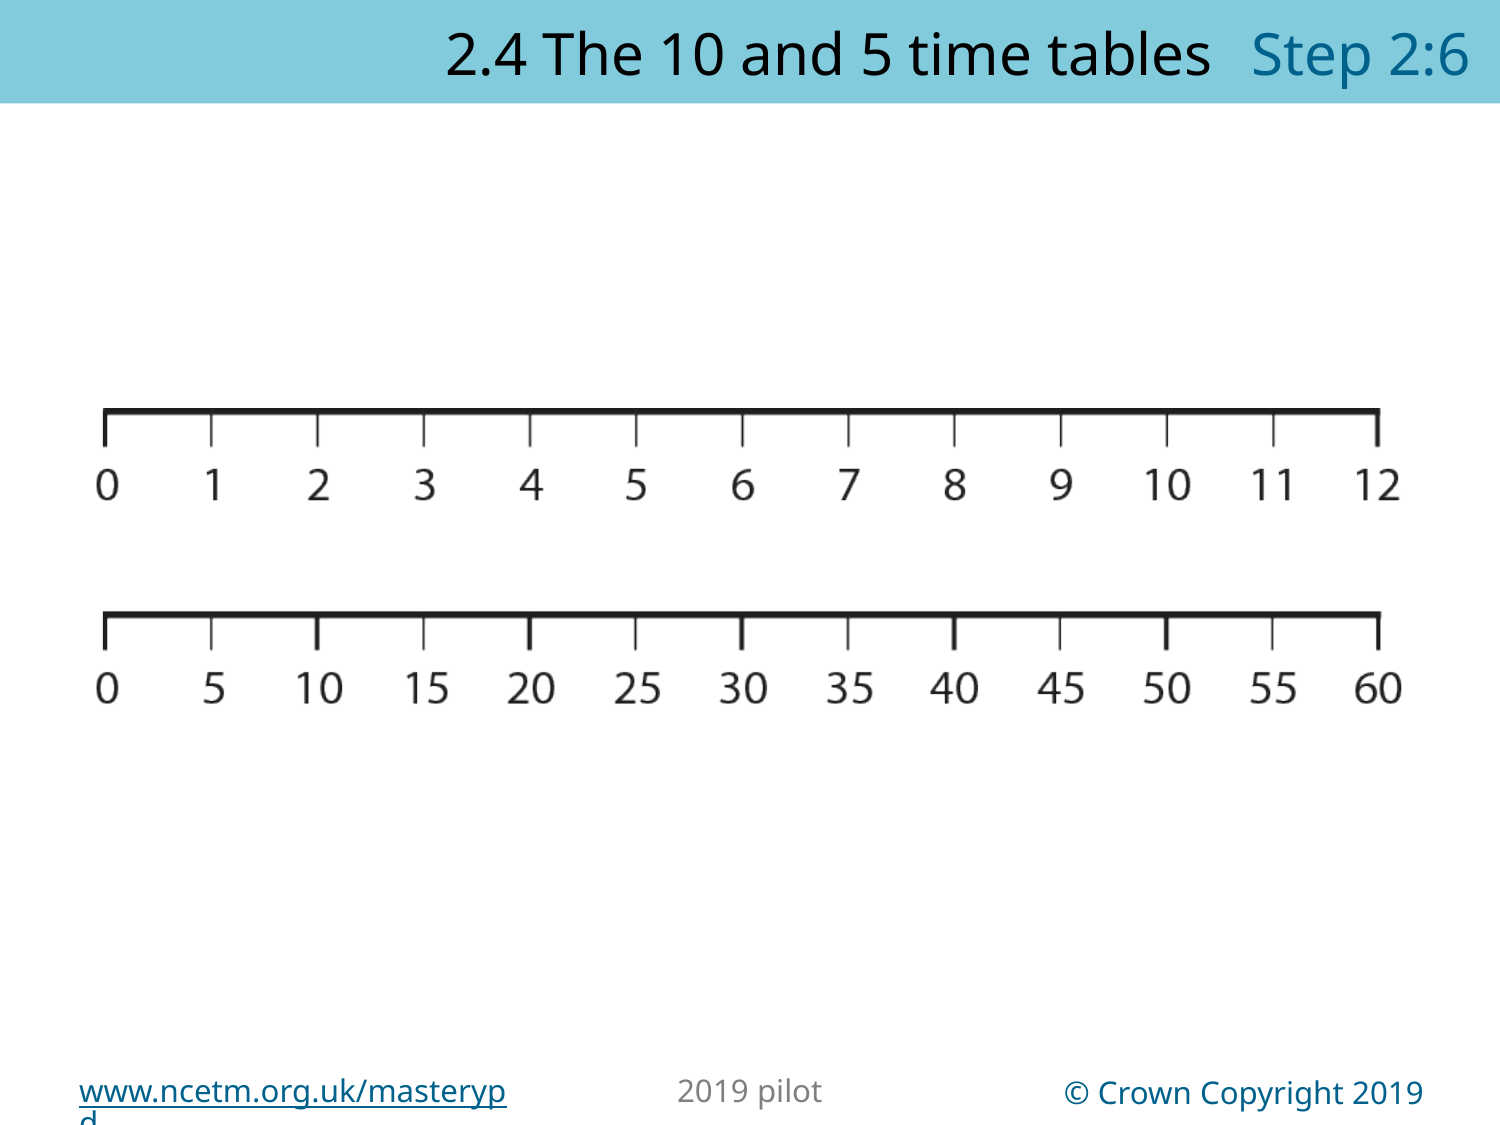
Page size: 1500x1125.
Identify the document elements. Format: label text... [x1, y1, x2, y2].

picture [95, 408, 1405, 717]
list 2.4 The 10 and 5 time tables Step 2:6 [0, 0, 1500, 104]
